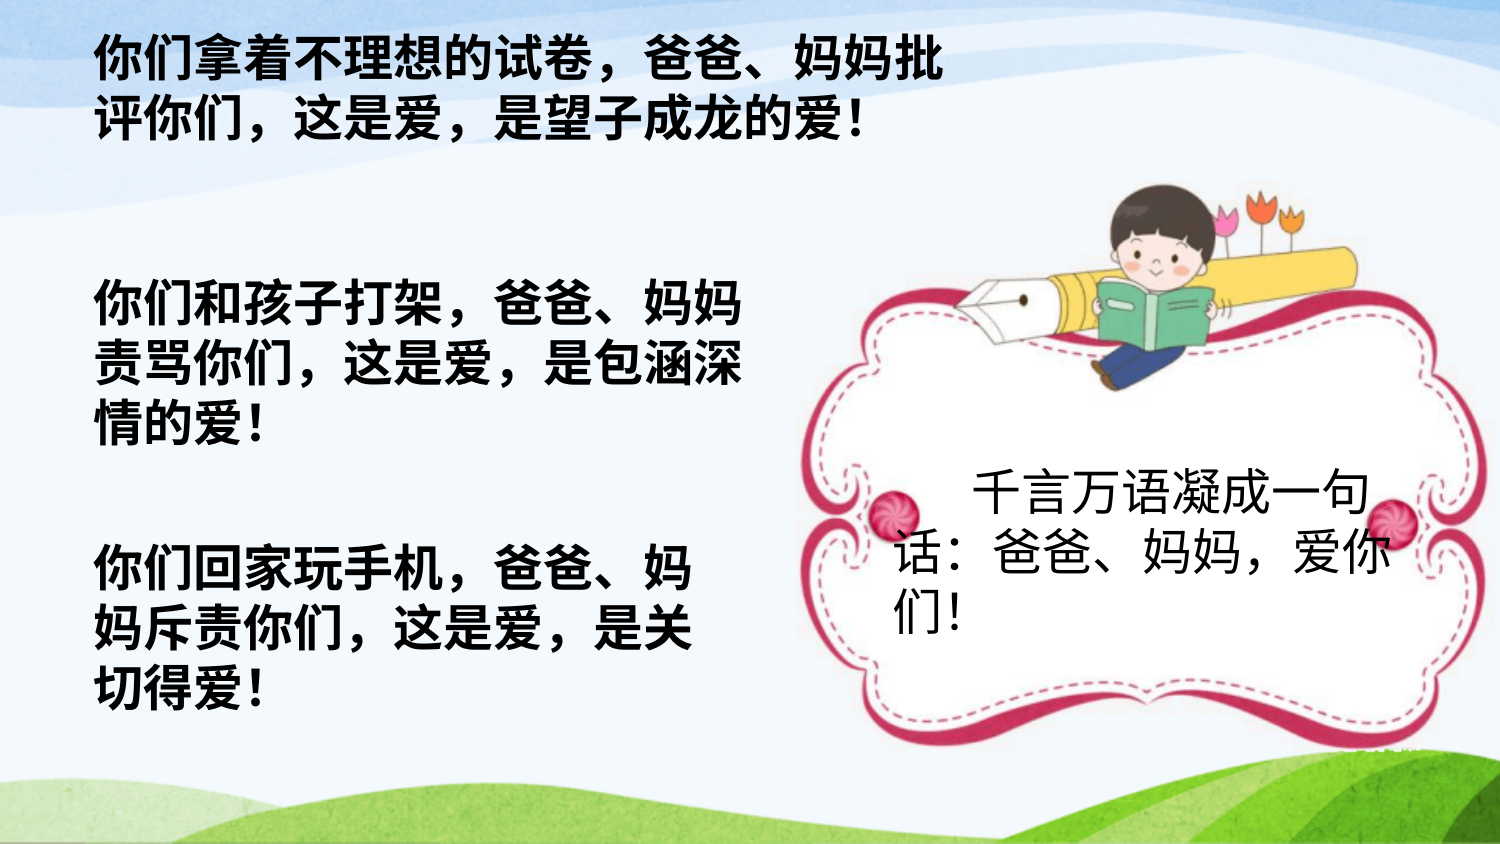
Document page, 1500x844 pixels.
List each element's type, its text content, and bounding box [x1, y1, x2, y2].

text_box 你们拿着不理想的试卷，爸爸、妈妈批评你们，这是爱，是望子成龙的爱！ [82, 20, 960, 153]
text_box 你们回家玩手机，爸爸、妈妈斥责你们，这是爱，是关切得爱！ [82, 530, 751, 722]
picture [0, 0, 1500, 844]
text_box 你们和孩子打架，爸爸、妈妈责骂你们，这是爱，是包涵深情的爱！ [82, 265, 779, 457]
